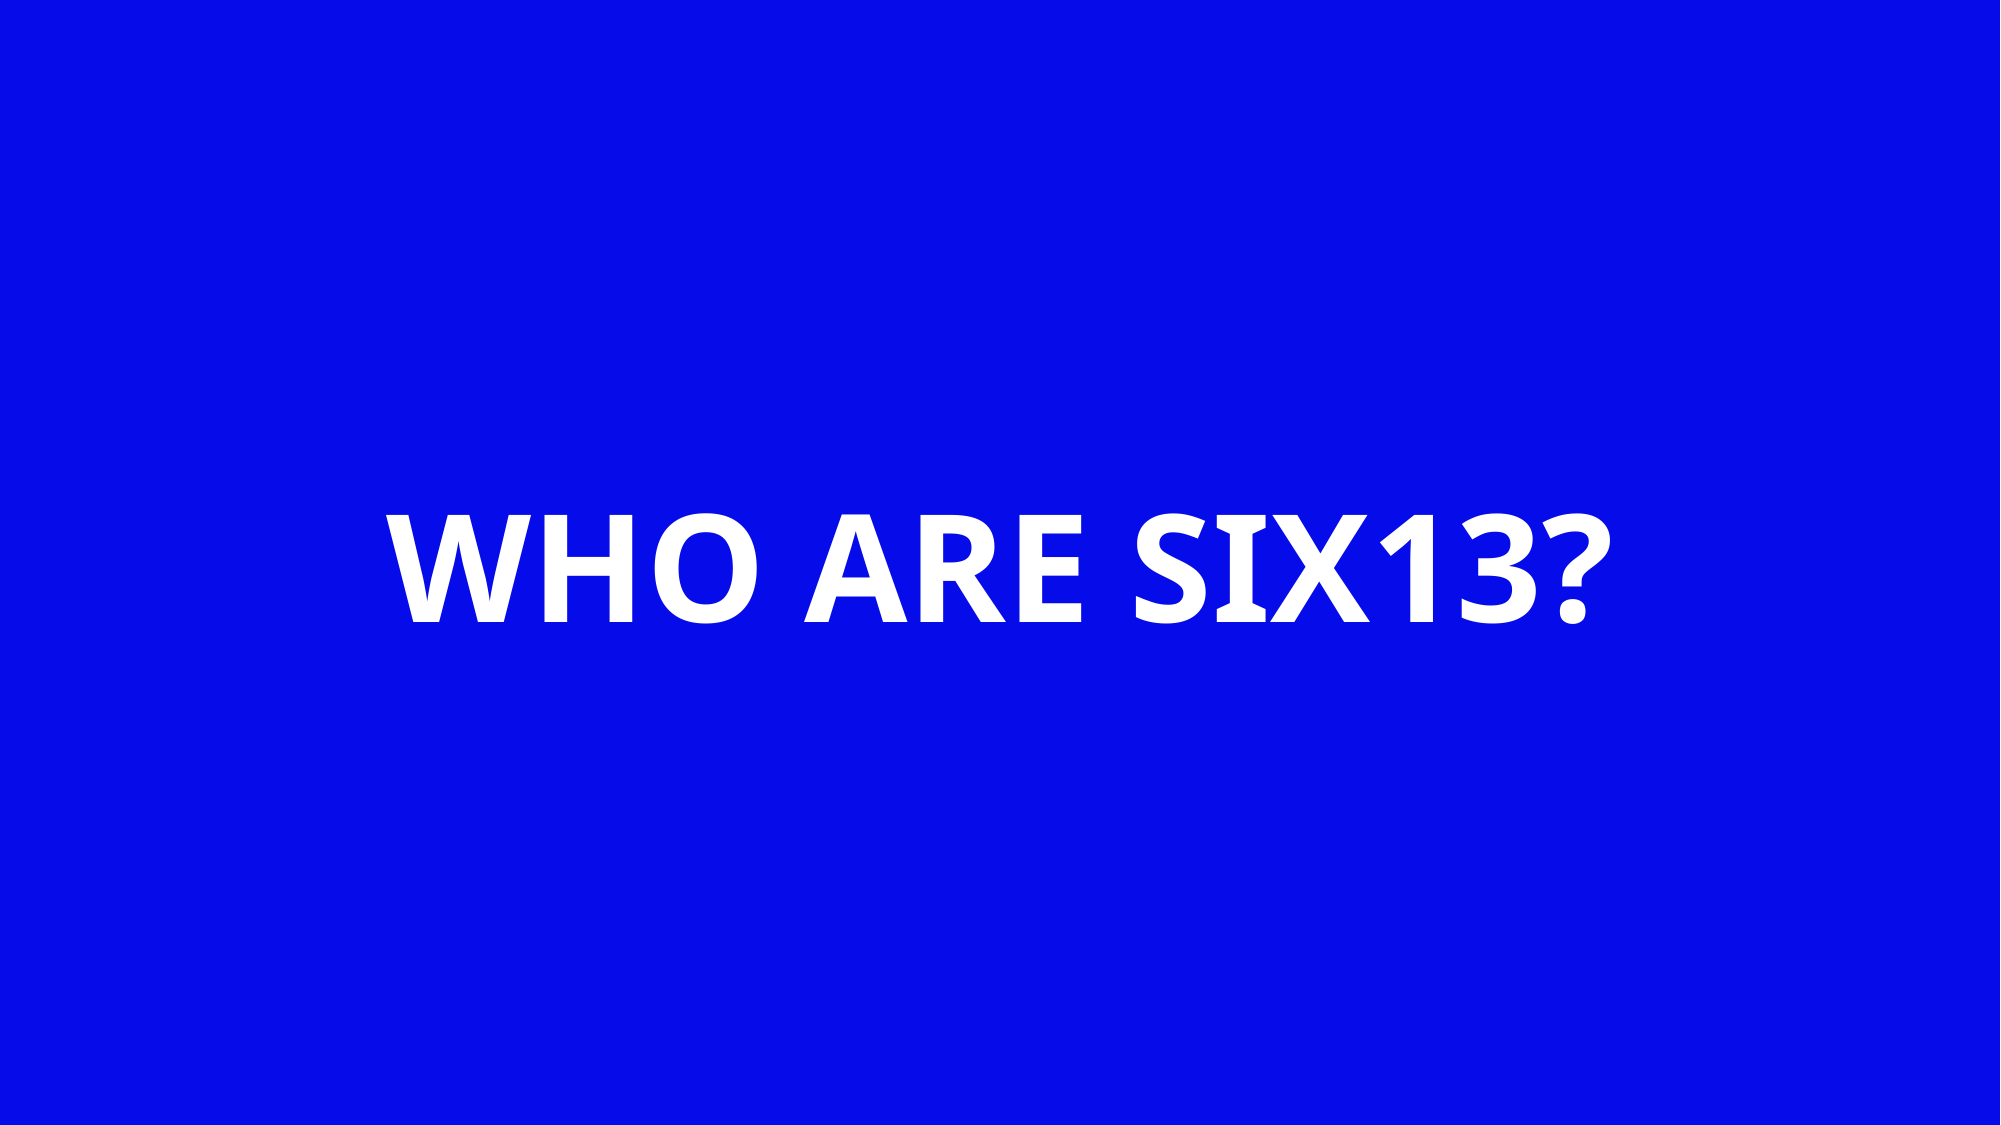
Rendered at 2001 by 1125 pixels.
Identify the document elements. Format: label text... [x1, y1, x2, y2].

text_box WHO ARE SIX13? [0, 0, 2000, 1125]
